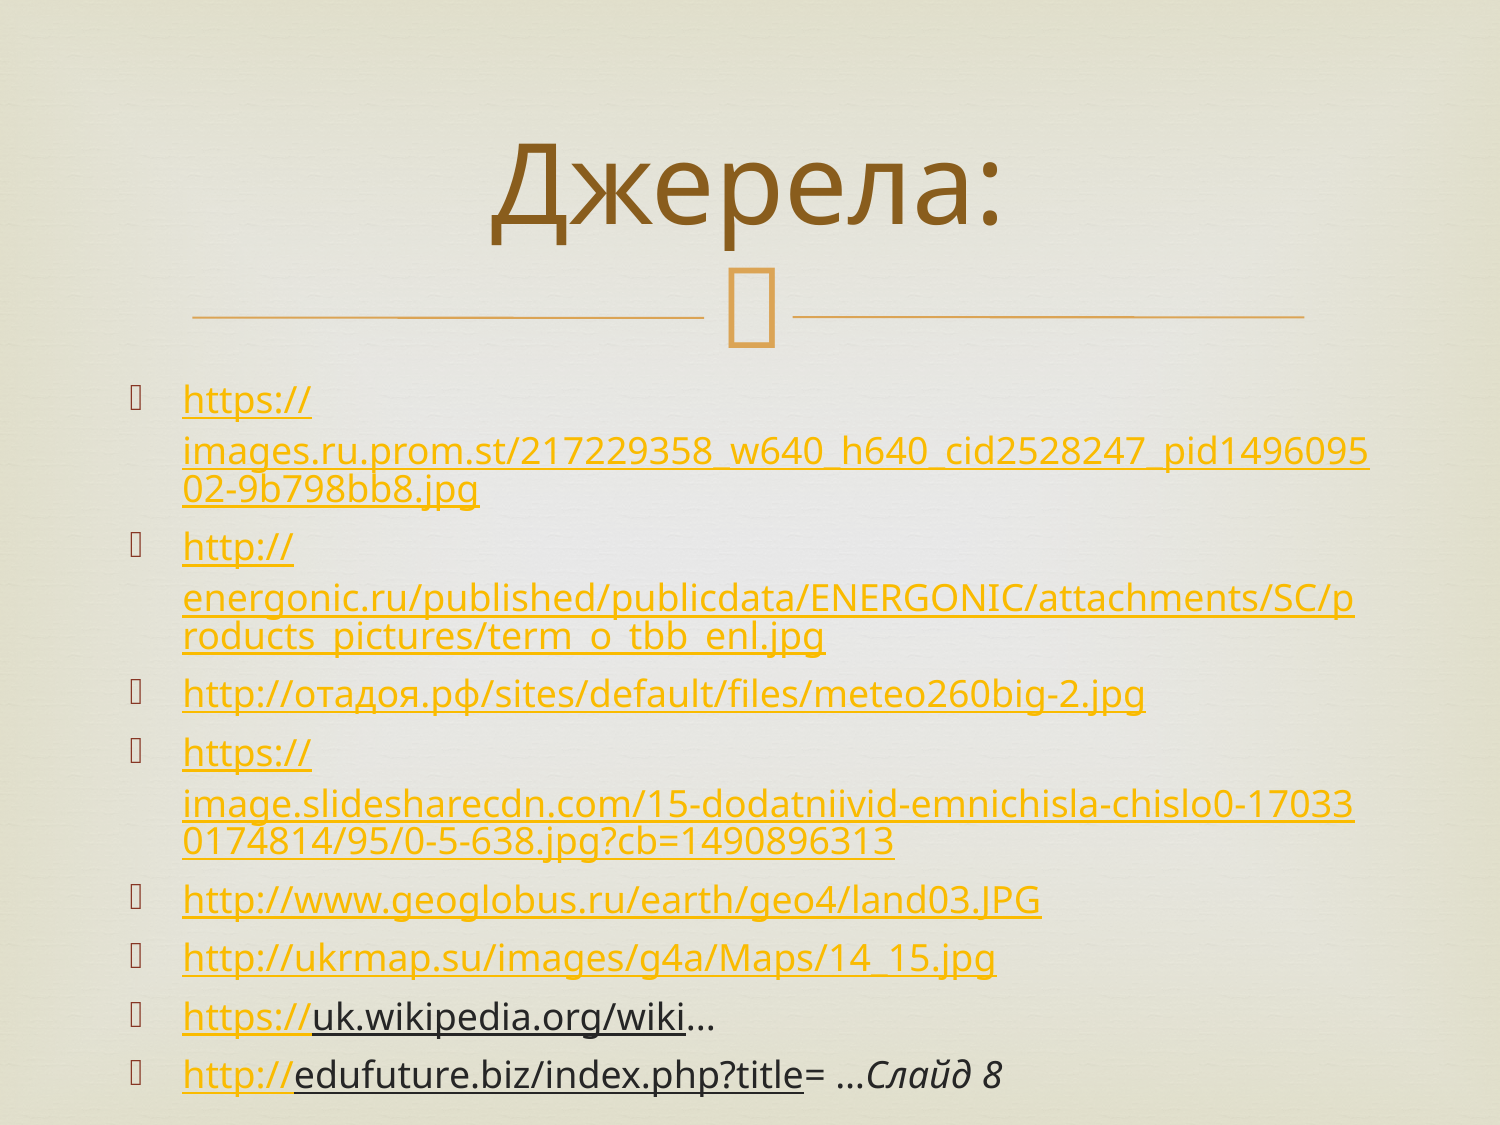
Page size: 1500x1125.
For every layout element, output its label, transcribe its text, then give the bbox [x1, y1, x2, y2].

list https://images.ru.prom.st/217229358_w640_h640_cid2528247_pid149609502-9b798bb8.jpg http://energonic.ru/published/publicdata/ENERGONIC/attachments/SC/products_pictures/term_o_tbb_enl.jpg http://отадоя.рф/sites/default/files/meteo260big-2.jpg https://image.slidesharecdn.com/15-dodatniivid-emnichisla-chislo0-170330174814/95/0-5-638.jpg?cb=1490896313 http://www.geoglobus.ru/earth/geo4/land03.JPG http://ukrmap.su/images/g4a/Maps/14_15.jpg https://uk.wikipedia.org/wiki... http://edufuture.biz/index.php?title= …Слайд 8 [114, 368, 1386, 1005]
title Джерела: [112, 93, 1386, 267]
